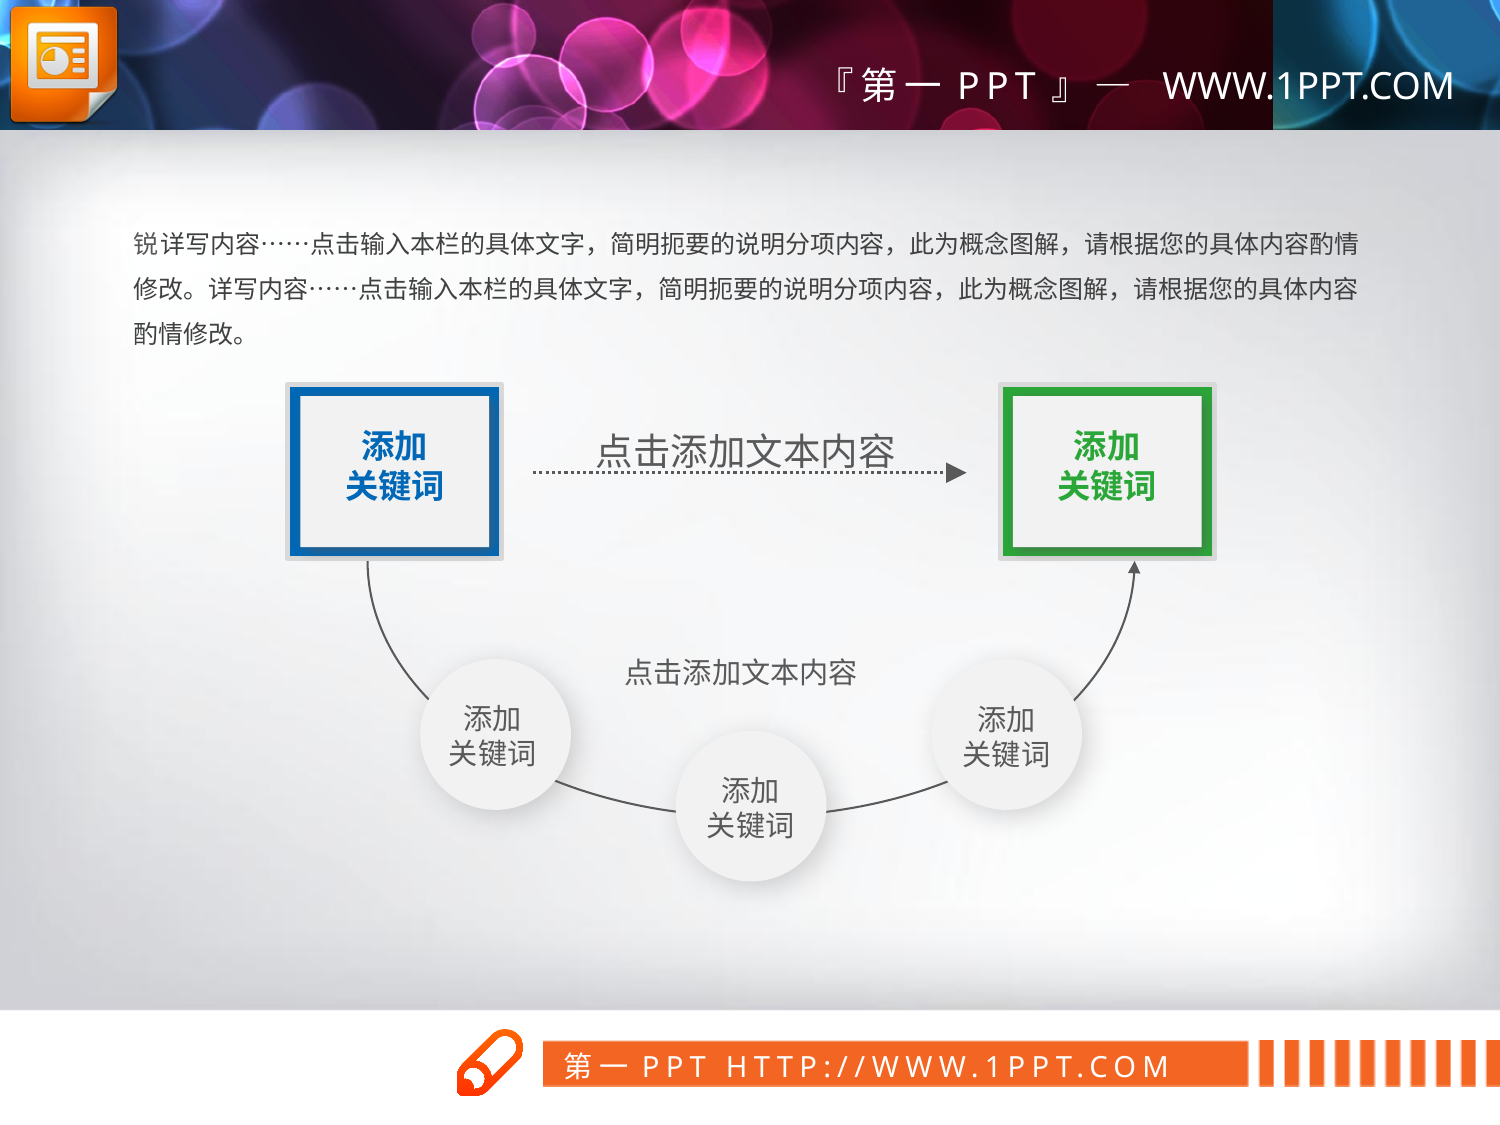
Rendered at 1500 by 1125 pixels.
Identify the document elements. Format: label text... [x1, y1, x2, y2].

picture [0, 0, 1500, 1012]
text_box 添加 关键词 [432, 694, 554, 776]
text_box 添加 关键词 [945, 695, 1068, 777]
text_box 锐详写内容……点击输入本栏的具体文字，简明扼要的说明分项内容，此为概念图解，请根据您的具体内容酌情修改。详写内容……点击输入本栏的具体文字，简明扼要的说明分项内容，此为概念图解，请根据您的具体内容酌情修改。 [122, 208, 1374, 354]
text_box [420, 659, 571, 810]
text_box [1000, 384, 1215, 559]
text_box 添加 关键词 [690, 766, 812, 848]
text_box [367, 560, 1141, 811]
text_box 点击添加文本内容 [584, 422, 913, 471]
text_box [675, 730, 827, 882]
text_box [931, 659, 1083, 810]
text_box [287, 384, 502, 559]
text_box 点击添加文本内容 [613, 648, 888, 695]
picture [543, 1040, 1500, 1087]
